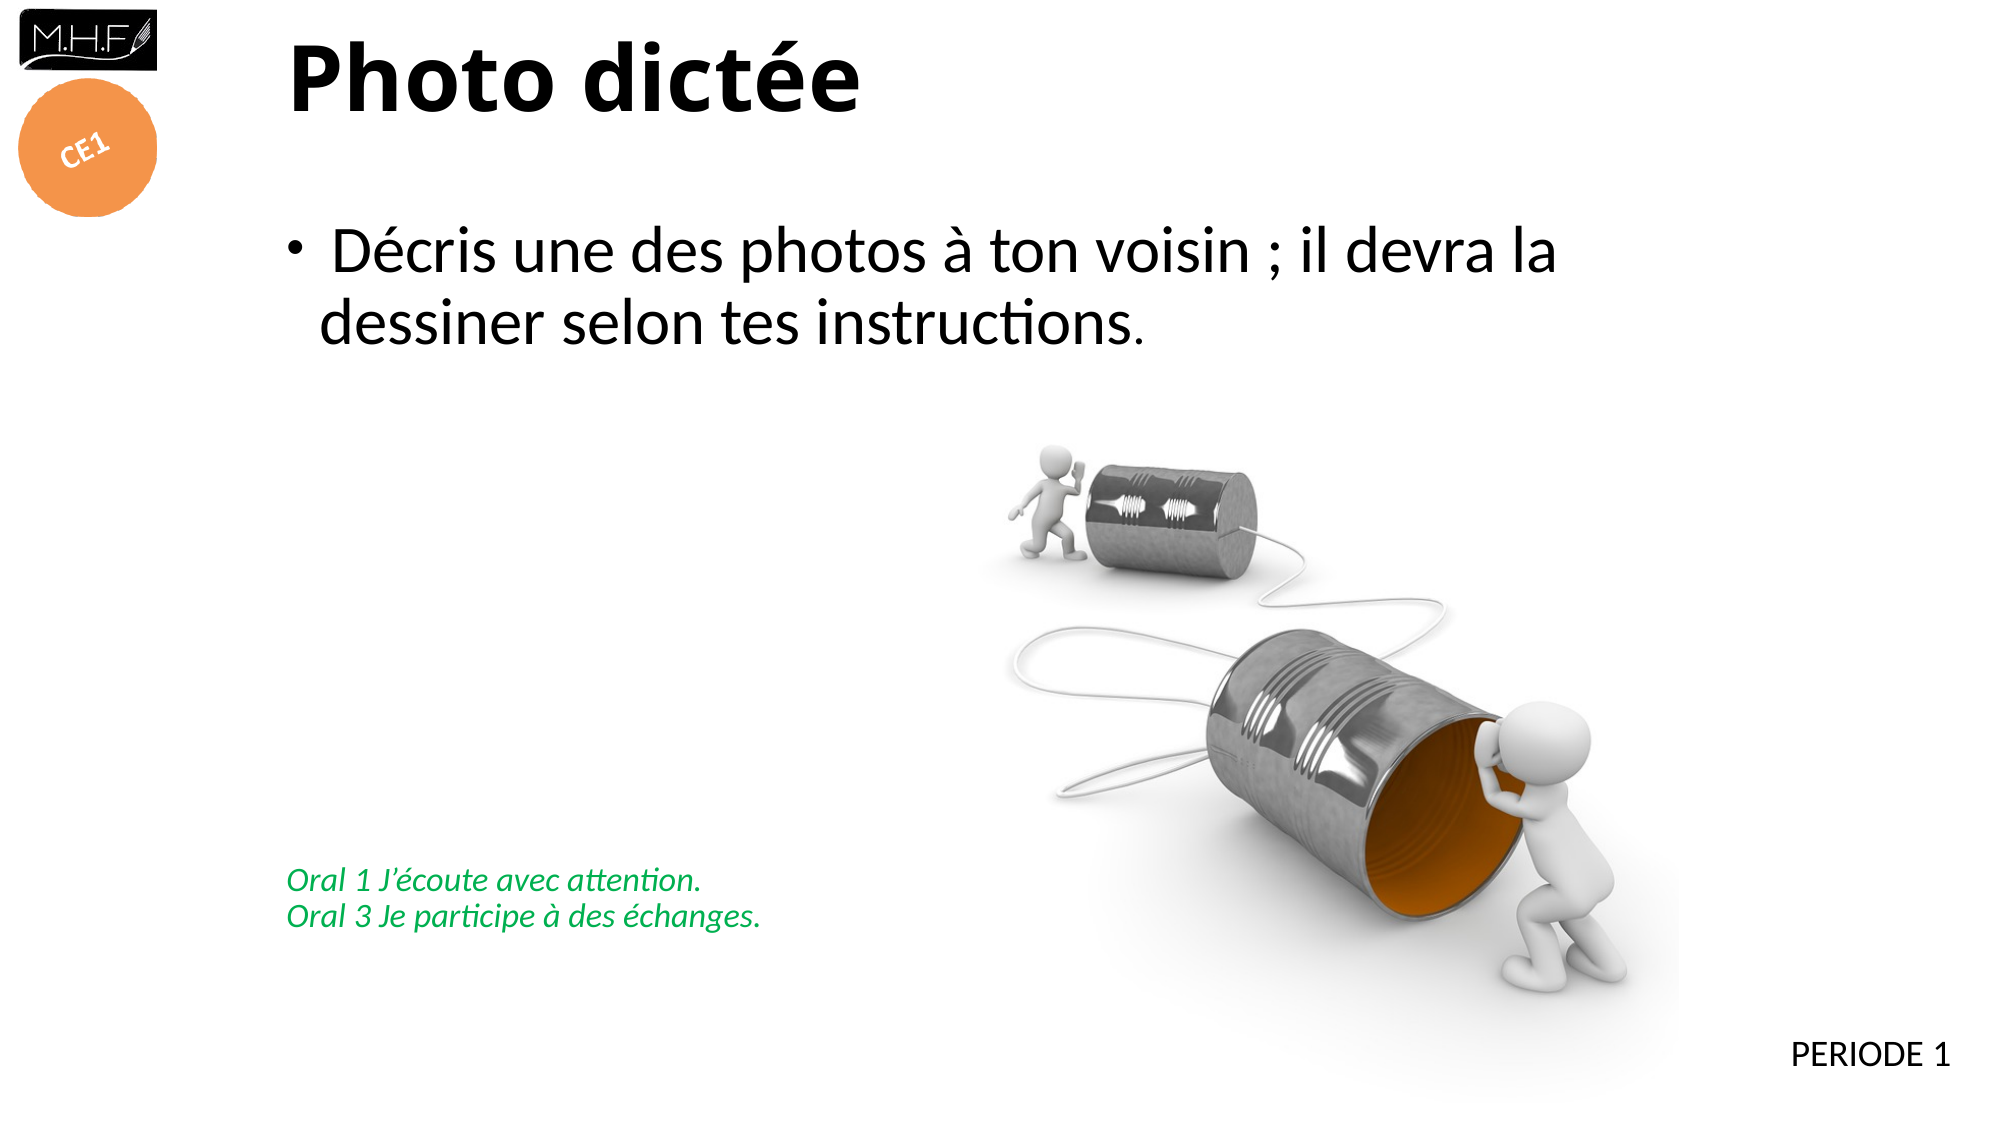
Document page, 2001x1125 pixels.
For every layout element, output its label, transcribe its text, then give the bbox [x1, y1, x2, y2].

picture [16, 7, 157, 74]
picture [18, 78, 157, 218]
title Photo dictée [271, 7, 1818, 156]
list Décris une des photos à ton voisin ; il devra la dessiner selon tes instructions. Oral 1 J’écoute avec attention. Oral 3 Je participe à des échanges. [271, 207, 1622, 951]
text_box PERIODE 1 [1679, 1021, 1967, 1082]
picture [946, 370, 1679, 1103]
